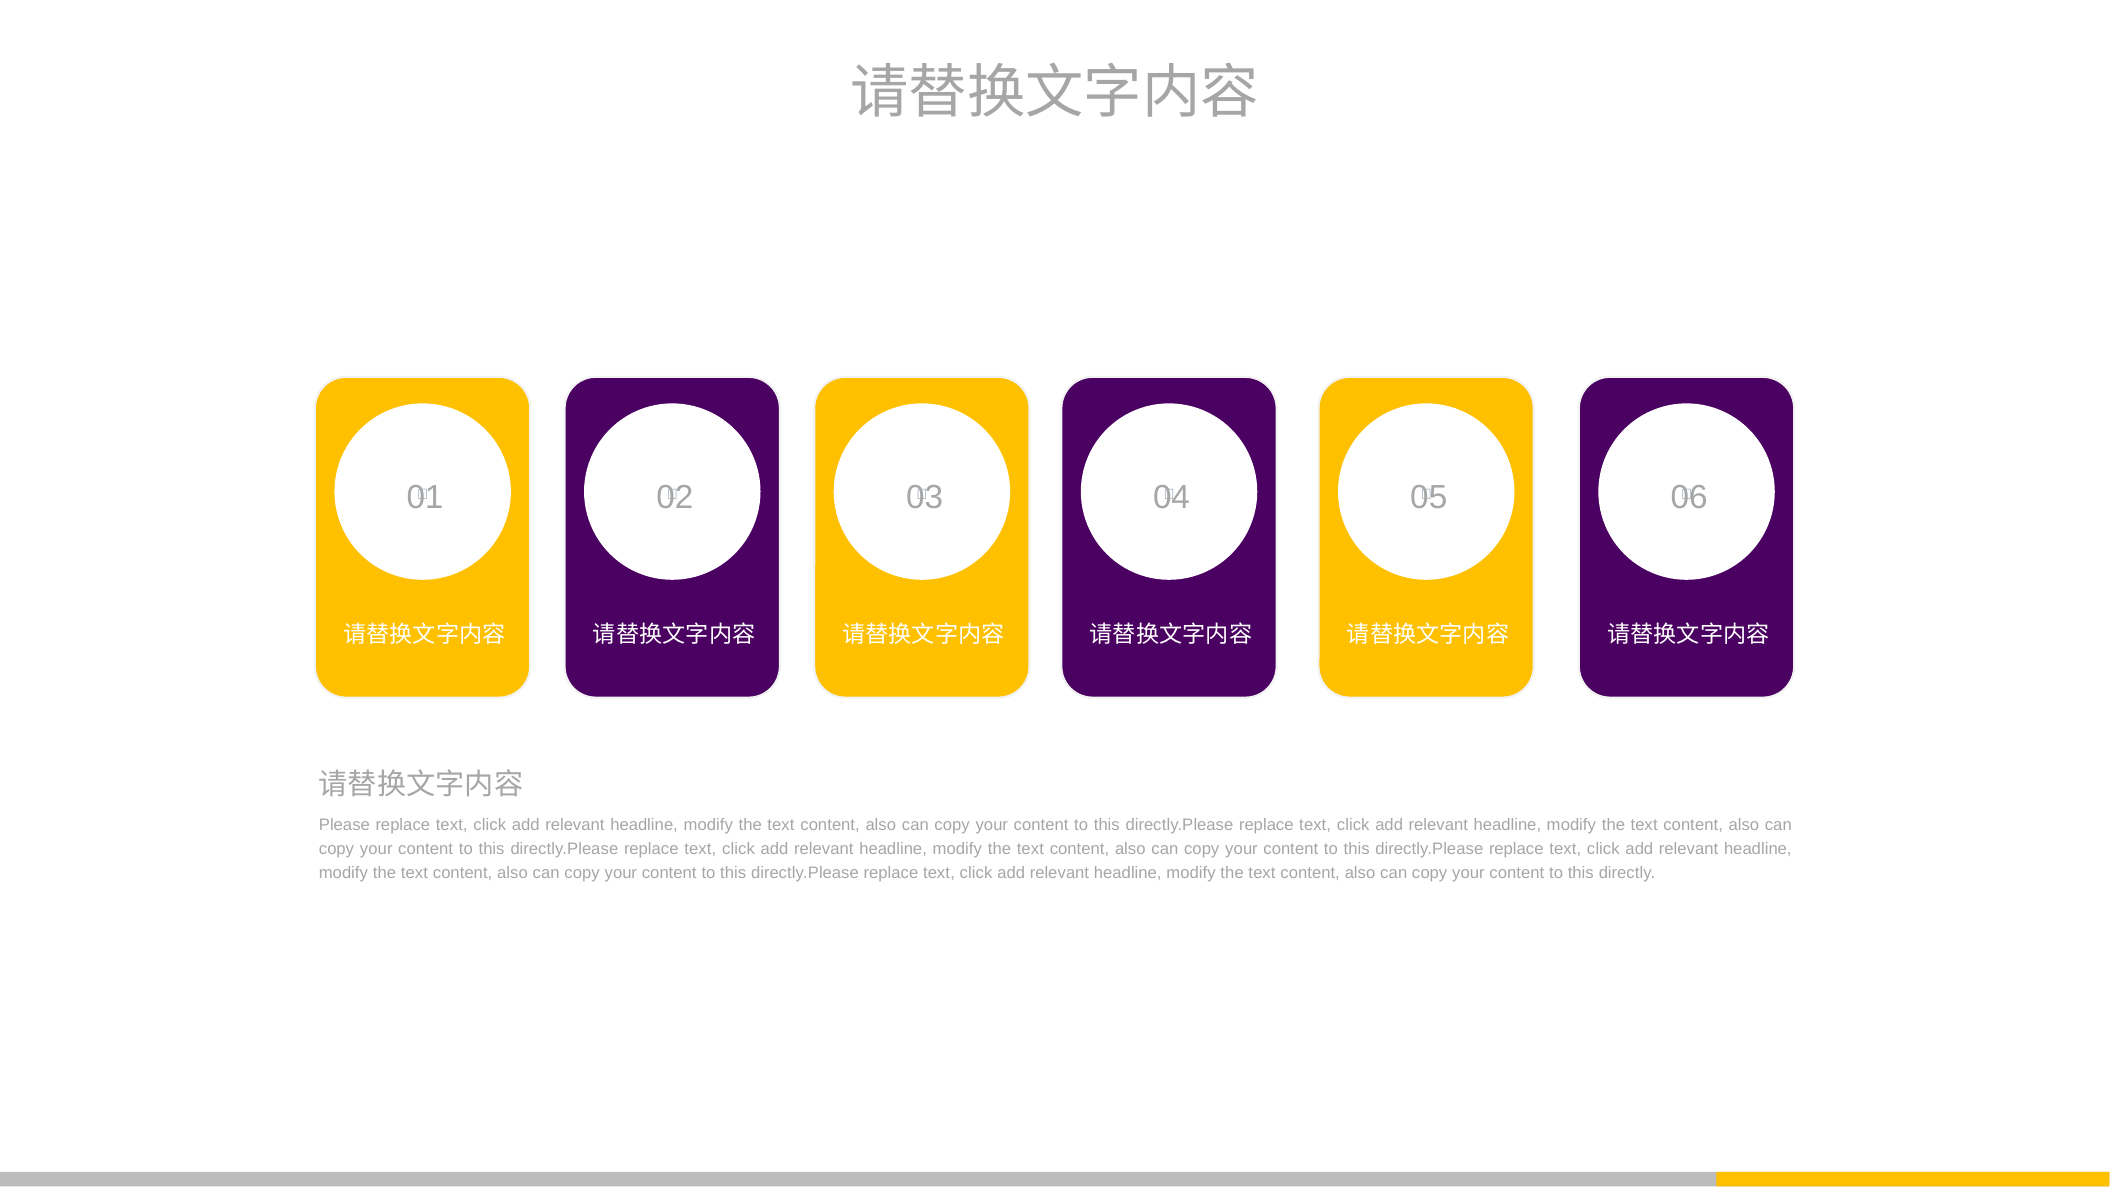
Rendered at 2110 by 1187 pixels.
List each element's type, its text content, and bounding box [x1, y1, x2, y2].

text_box [813, 375, 1031, 699]
text_box [1060, 375, 1278, 699]
text_box 02 [606, 437, 743, 546]
text_box 06 [1620, 437, 1758, 546]
text_box  [333, 402, 512, 581]
text_box [563, 375, 781, 699]
text_box [1577, 375, 1796, 699]
text_box  [583, 402, 762, 581]
text_box 请替换文字内容 [820, 32, 1289, 124]
text_box  [1597, 402, 1776, 581]
text_box 请替换文字内容 [568, 602, 780, 659]
text_box 03 [856, 437, 993, 546]
text_box 请替换文字内容 [1065, 602, 1277, 659]
text_box 请替换文字内容 [318, 751, 630, 808]
text_box 05 [1360, 437, 1497, 546]
text_box [313, 375, 532, 699]
text_box 请替换文字内容 [318, 602, 531, 659]
text_box [1317, 375, 1535, 699]
text_box 请替换文字内容 [817, 602, 1030, 659]
text_box  [832, 402, 1012, 581]
text_box 请替换文字内容 [1582, 602, 1795, 659]
text_box Please replace text, click add relevant headline, modify the text content, also can copy your content to this directly.Please replace text, click add relevant headline, modify the text content, also can copy your content to this directly.Please replace text, click add relevant headline, modify the text content, also can copy your content to this directly.Please replace text, click add relevant headline, modify the text content, also can copy your content to this directly.Please replace text, click add relevant headline, modify the text content, also can copy your content to this directly. [318, 810, 1795, 946]
text_box 01 [356, 437, 494, 546]
text_box  [1079, 402, 1259, 581]
text_box 请替换文字内容 [1322, 602, 1534, 659]
text_box  [1336, 402, 1516, 581]
text_box 04 [1103, 437, 1240, 546]
